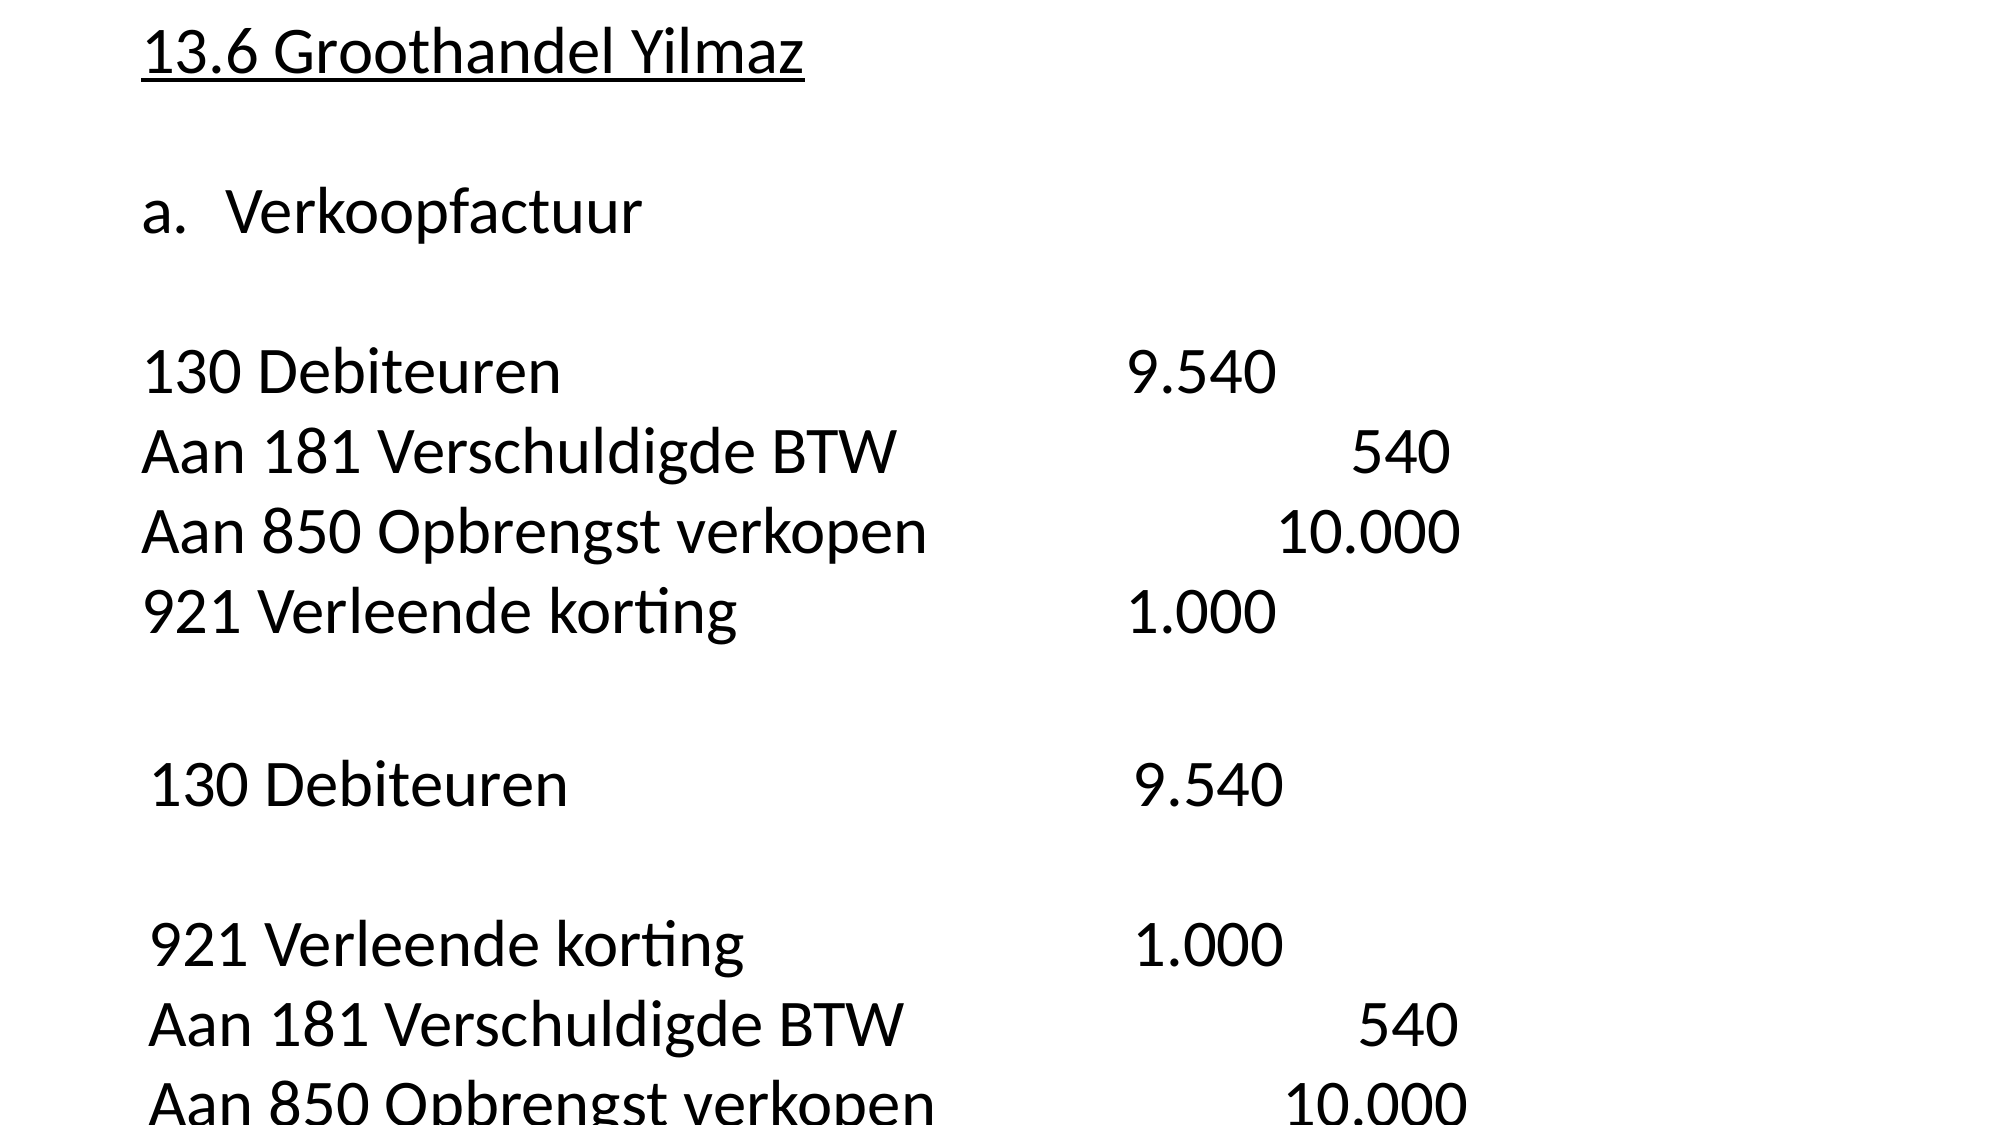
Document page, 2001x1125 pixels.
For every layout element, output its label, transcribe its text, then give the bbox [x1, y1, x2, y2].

text_box 13.6 Groothandel Yilmaz Verkoopfactuur 130 Debiteuren 9.540 Aan 181 Verschuldigde BTW 540 Aan 850 Opbrengst verkopen 10.000 921 Verleende korting 1.000 [126, 0, 1838, 655]
text_box 130 Debiteuren 9.540 921 Verleende korting 1.000 Aan 181 Verschuldigde BTW 540 Aan 850 Opbrengst verkopen 10.000 [133, 732, 1743, 1125]
